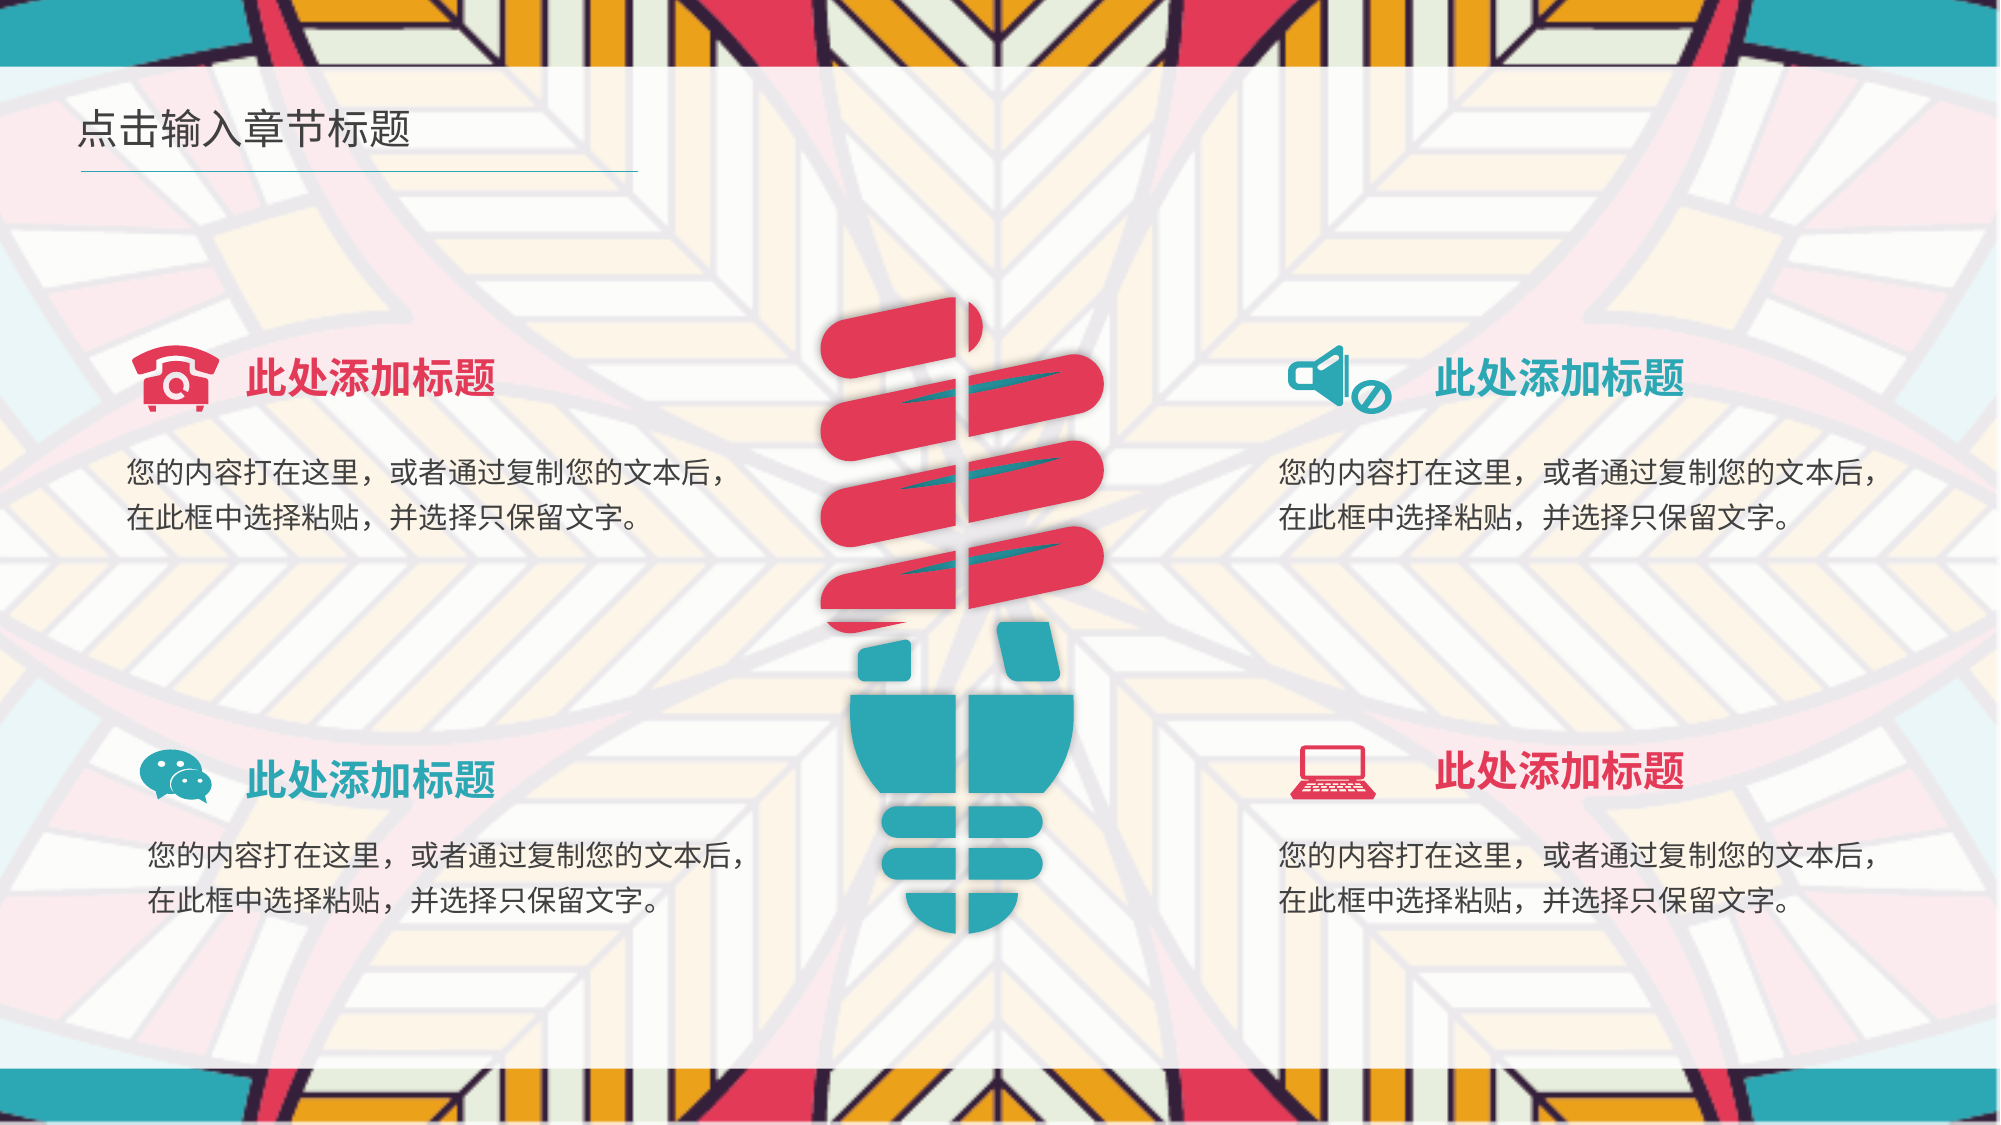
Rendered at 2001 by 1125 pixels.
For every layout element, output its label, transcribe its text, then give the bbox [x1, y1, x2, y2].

text_box [138, 748, 213, 806]
picture [0, 1069, 2000, 1125]
picture [0, 0, 2000, 66]
text_box [1351, 380, 1392, 414]
text_box 此处添加标题 [1420, 737, 1701, 803]
text_box 您的内容打在这里，或者通过复制您的文本后，在此框中选择粘贴，并选择只保留文字。 [132, 819, 749, 925]
text_box [1288, 345, 1349, 407]
text_box [143, 360, 209, 412]
text_box 此处添加标题 [230, 344, 511, 409]
text_box [1290, 745, 1377, 800]
text_box 您的内容打在这里，或者通过复制您的文本后，在此框中选择粘贴，并选择只保留文字。 [1263, 819, 1881, 925]
text_box 您的内容打在这里，或者通过复制您的文本后，在此框中选择粘贴，并选择只保留文字。 [1263, 436, 1881, 542]
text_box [820, 297, 1104, 934]
list 点击输入章节标题 [61, 90, 784, 172]
text_box 此处添加标题 [230, 745, 511, 811]
text_box 此处添加标题 [1420, 344, 1701, 409]
text_box [132, 345, 220, 375]
text_box 您的内容打在这里，或者通过复制您的文本后，在此框中选择粘贴，并选择只保留文字。 [111, 436, 729, 542]
